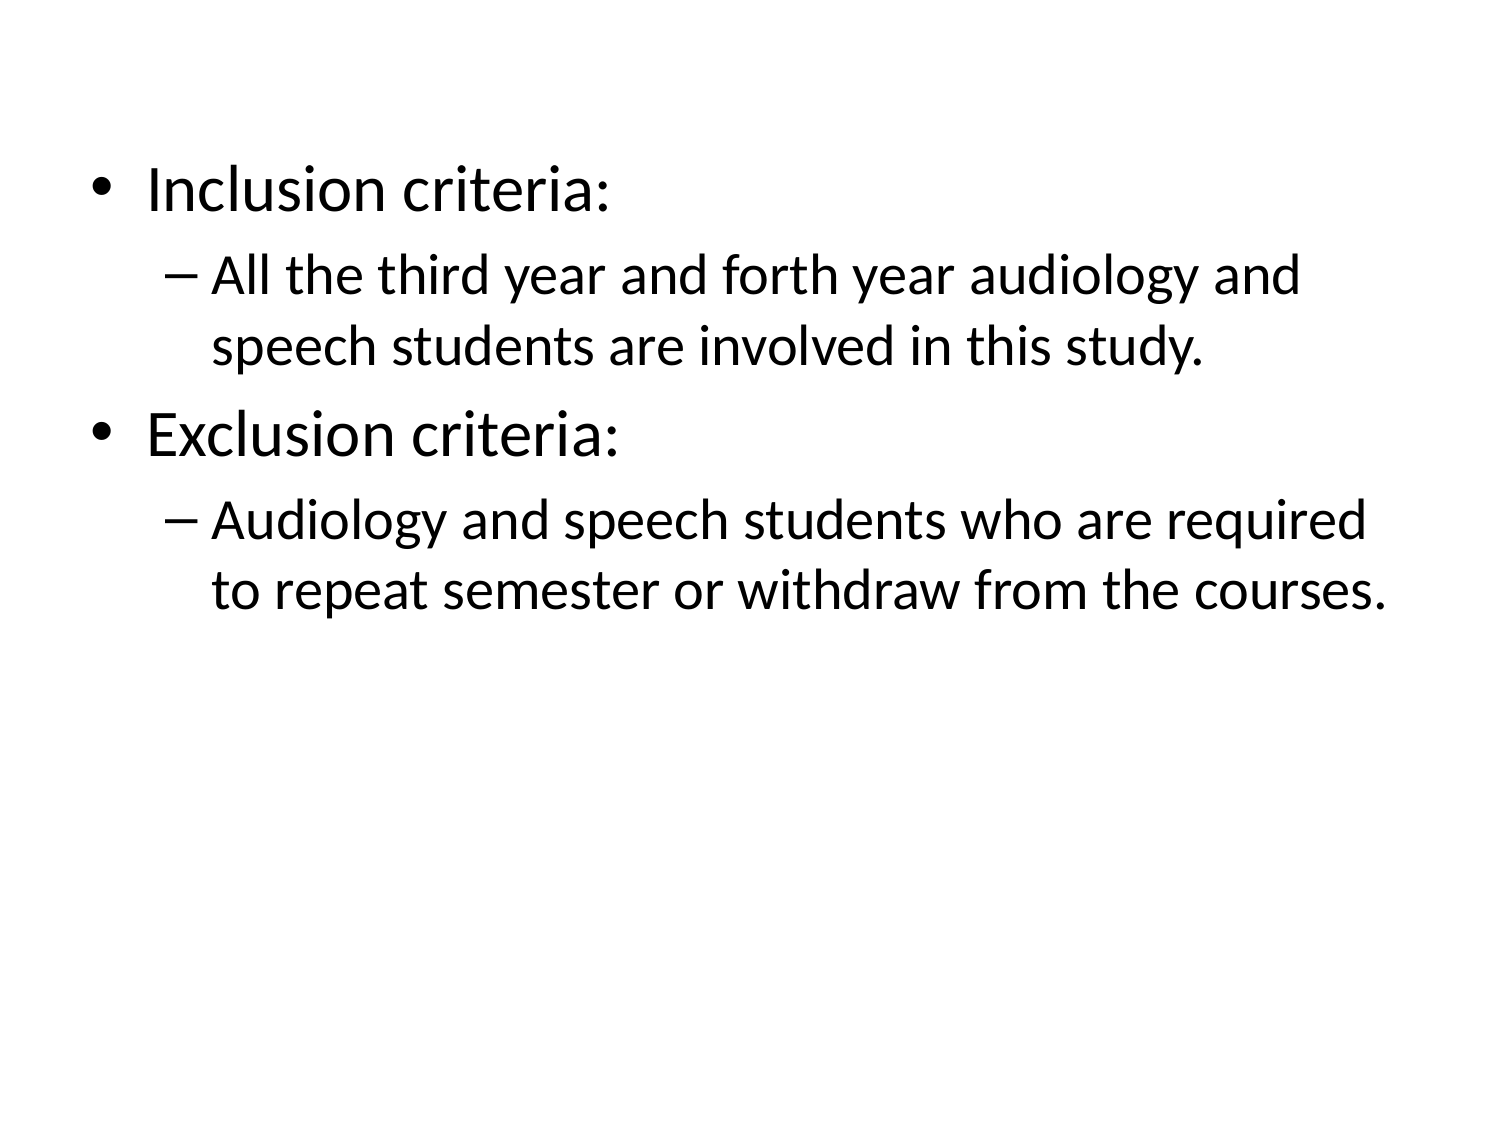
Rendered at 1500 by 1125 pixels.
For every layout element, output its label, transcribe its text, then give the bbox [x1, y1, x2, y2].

list Inclusion criteria: All the third year and forth year audiology and speech students are involved in this study. Exclusion criteria: Audiology and speech students who are required to repeat semester or withdraw from the courses. [75, 137, 1425, 1005]
